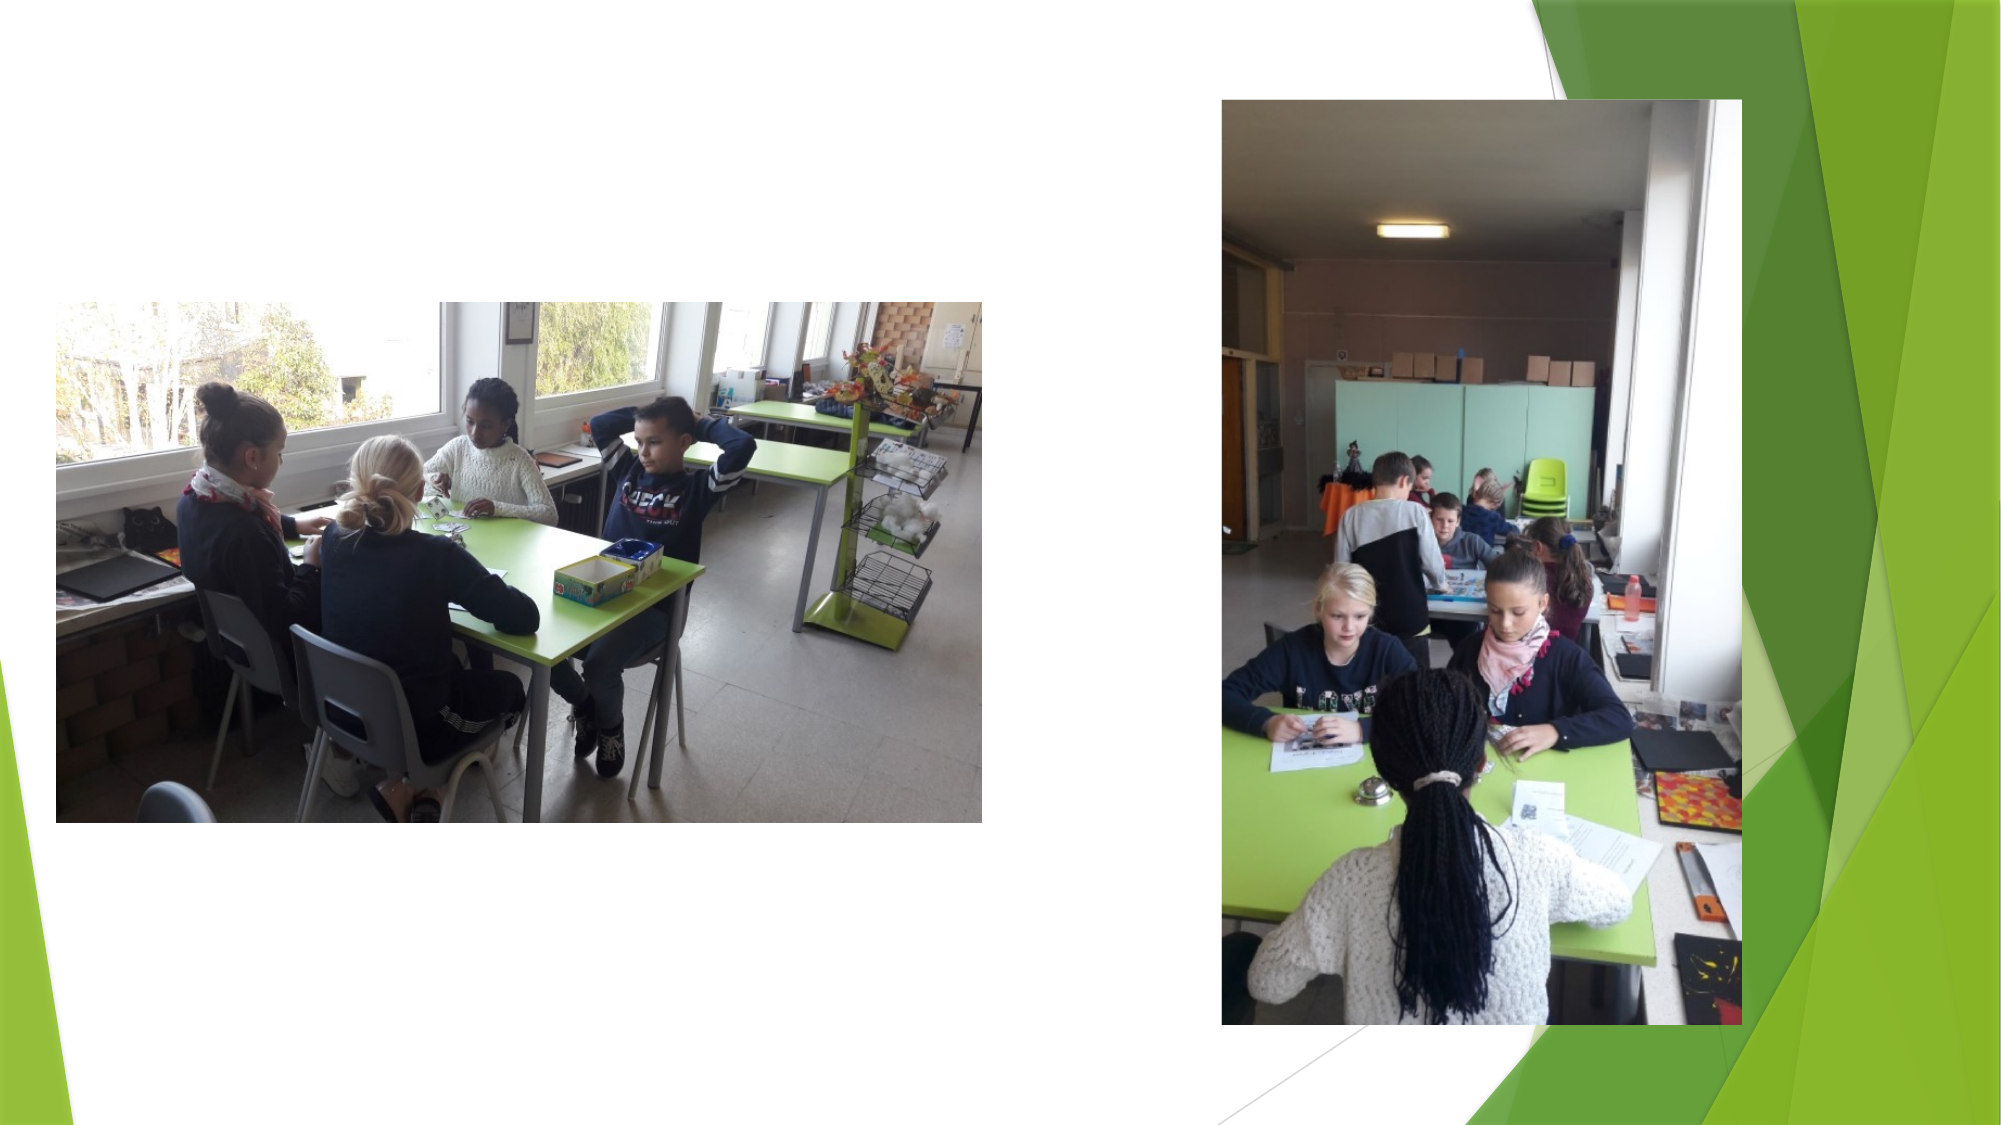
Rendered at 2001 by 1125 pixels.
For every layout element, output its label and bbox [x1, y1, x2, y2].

picture [1018, 101, 1945, 1025]
picture [55, 301, 982, 824]
